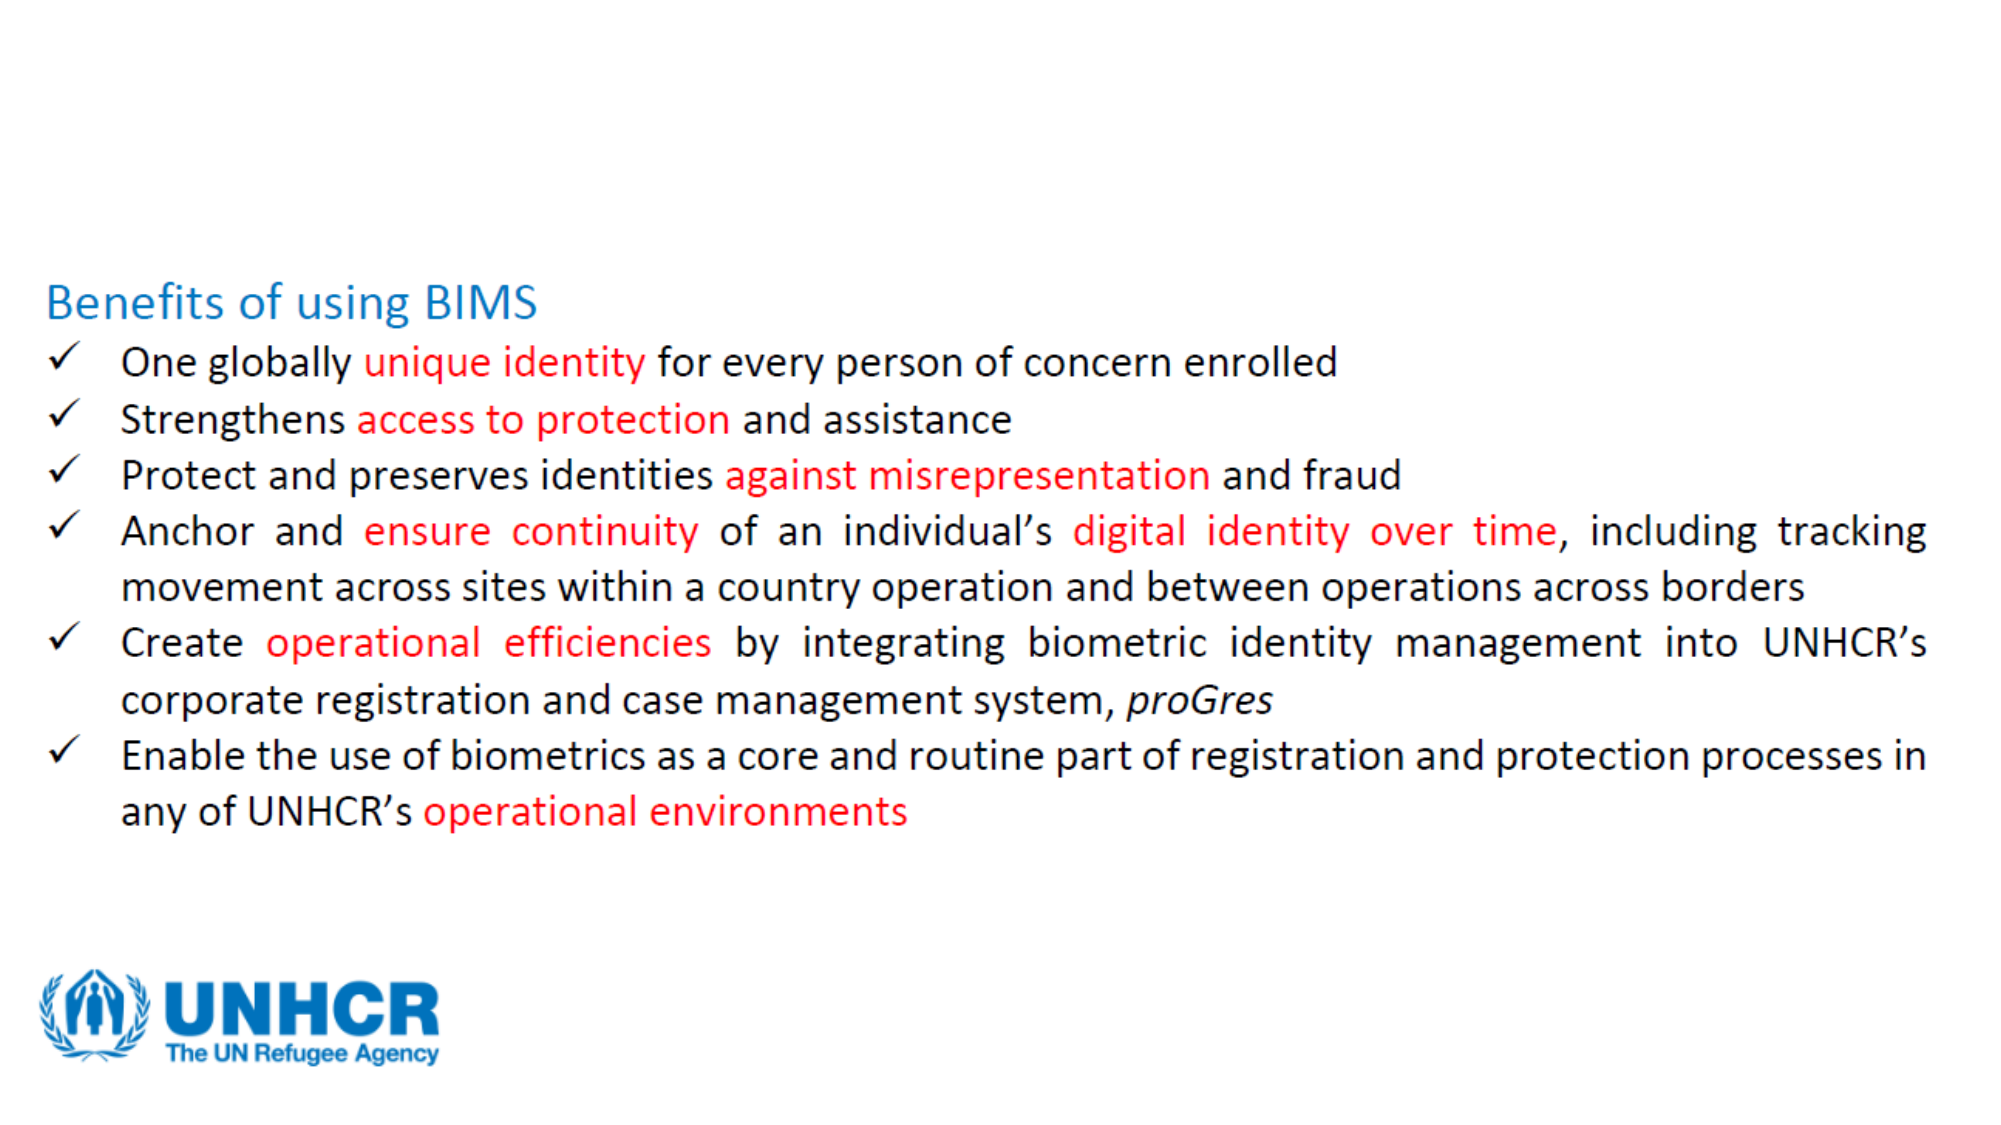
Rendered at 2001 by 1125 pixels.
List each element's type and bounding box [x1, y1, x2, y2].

picture [18, 928, 467, 1105]
picture [0, 262, 2000, 863]
